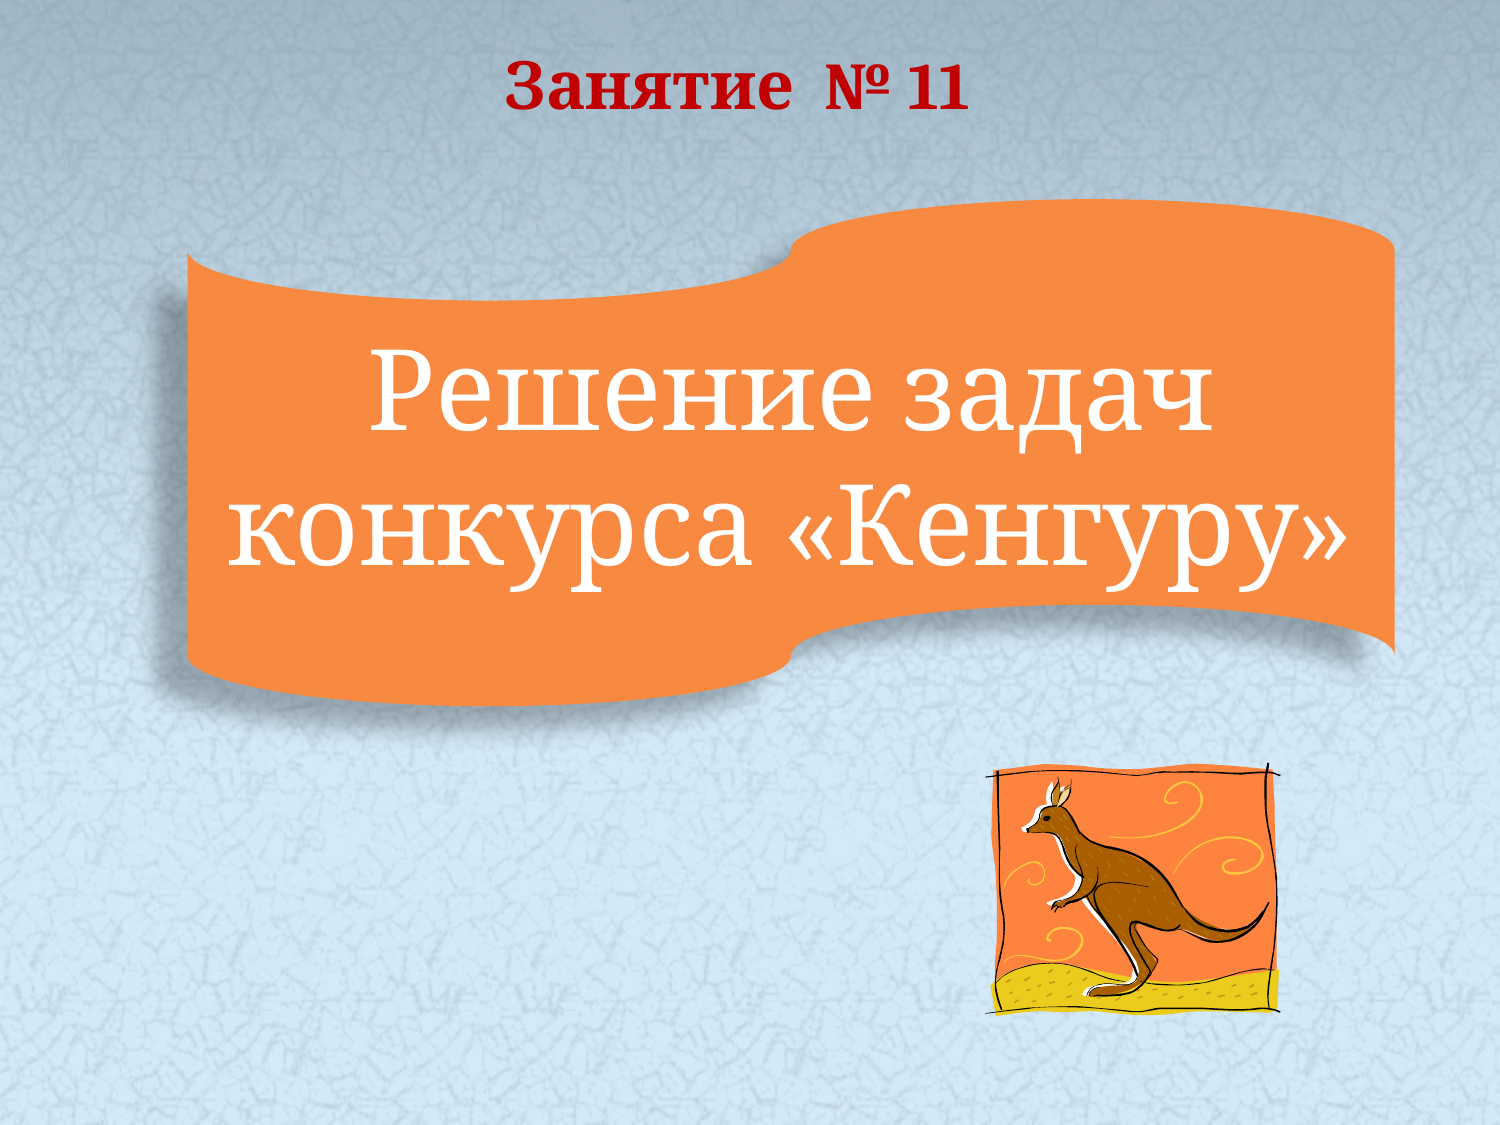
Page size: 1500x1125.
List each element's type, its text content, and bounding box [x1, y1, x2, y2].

picture [984, 761, 1282, 1018]
text_box Решение задач конкурса «Кенгуру» [186, 197, 1396, 708]
text_box Занятие № 11 [490, 35, 985, 130]
